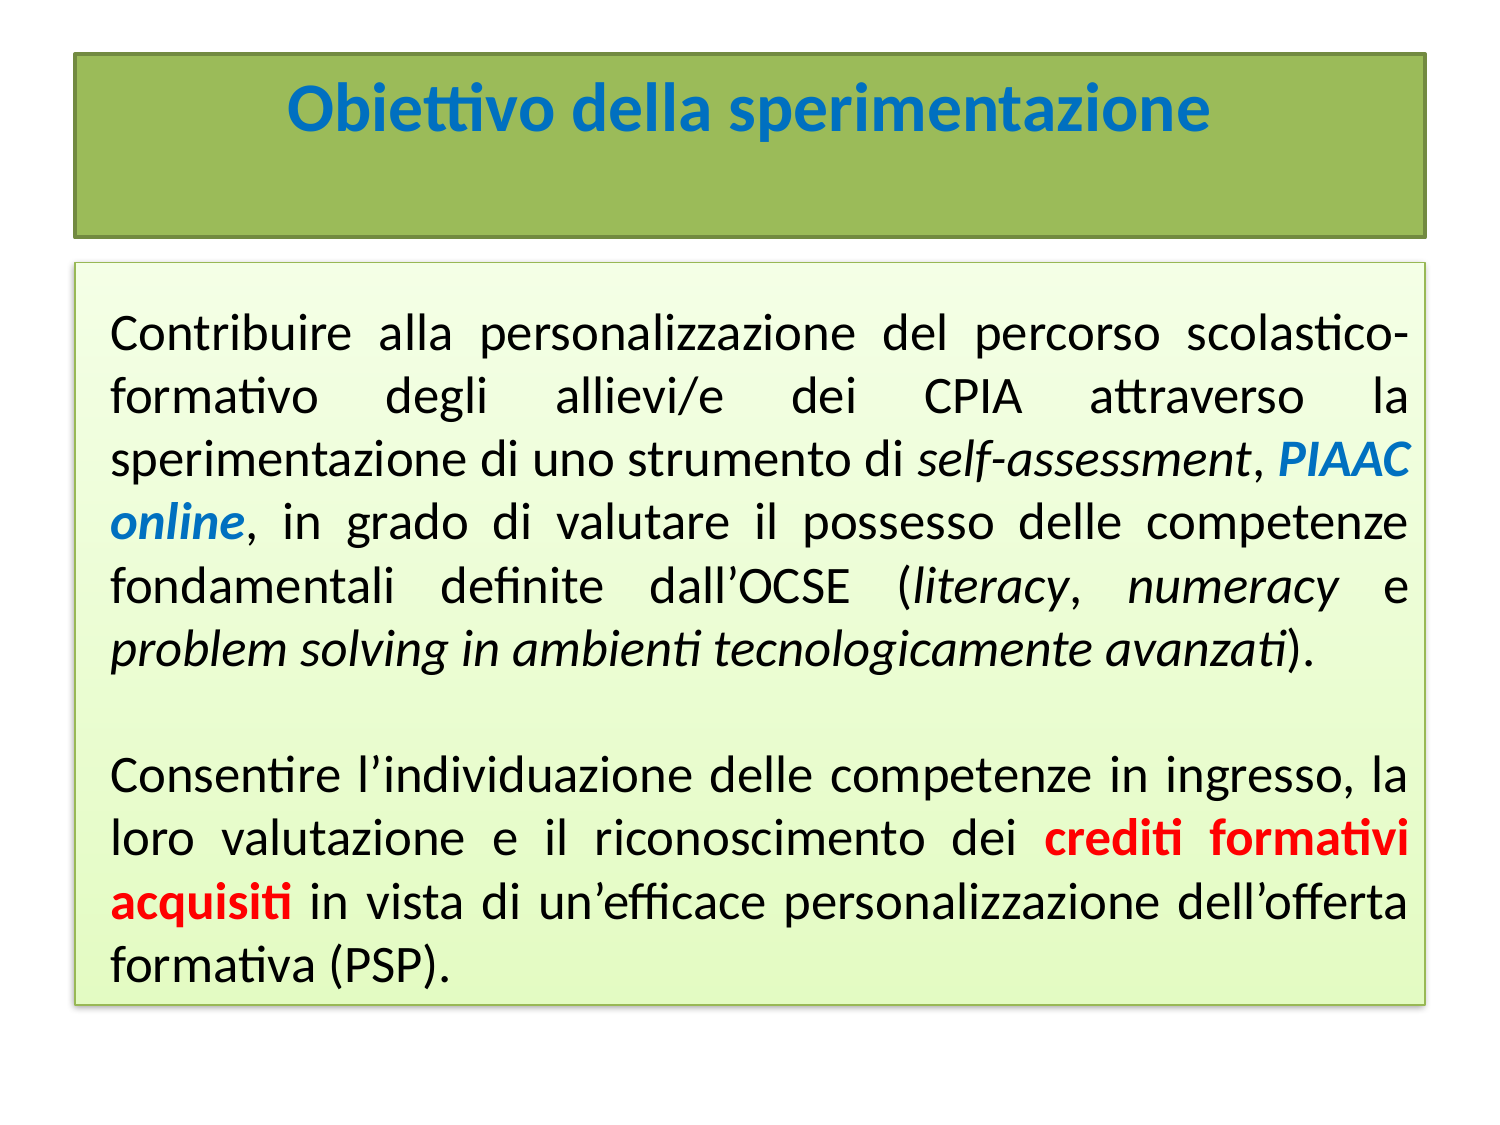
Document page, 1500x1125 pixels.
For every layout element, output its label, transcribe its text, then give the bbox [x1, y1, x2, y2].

list Contribuire alla personalizzazione del percorso scolastico-formativo degli allievi/e dei CPIA attraverso la sperimentazione di uno strumento di self-assessment, PIAAC online, in grado di valutare il possesso delle competenze fondamentali definite dall’OCSE (literacy, numeracy e problem solving in ambienti tecnologicamente avanzati). Consentire l’individuazione delle competenze in ingresso, la loro valutazione e il riconoscimento dei crediti formativi acquisiti in vista di un’efficace personalizzazione dell’offerta formativa (PSP). [74, 262, 1426, 1006]
title Obiettivo della sperimentazione [73, 52, 1427, 239]
